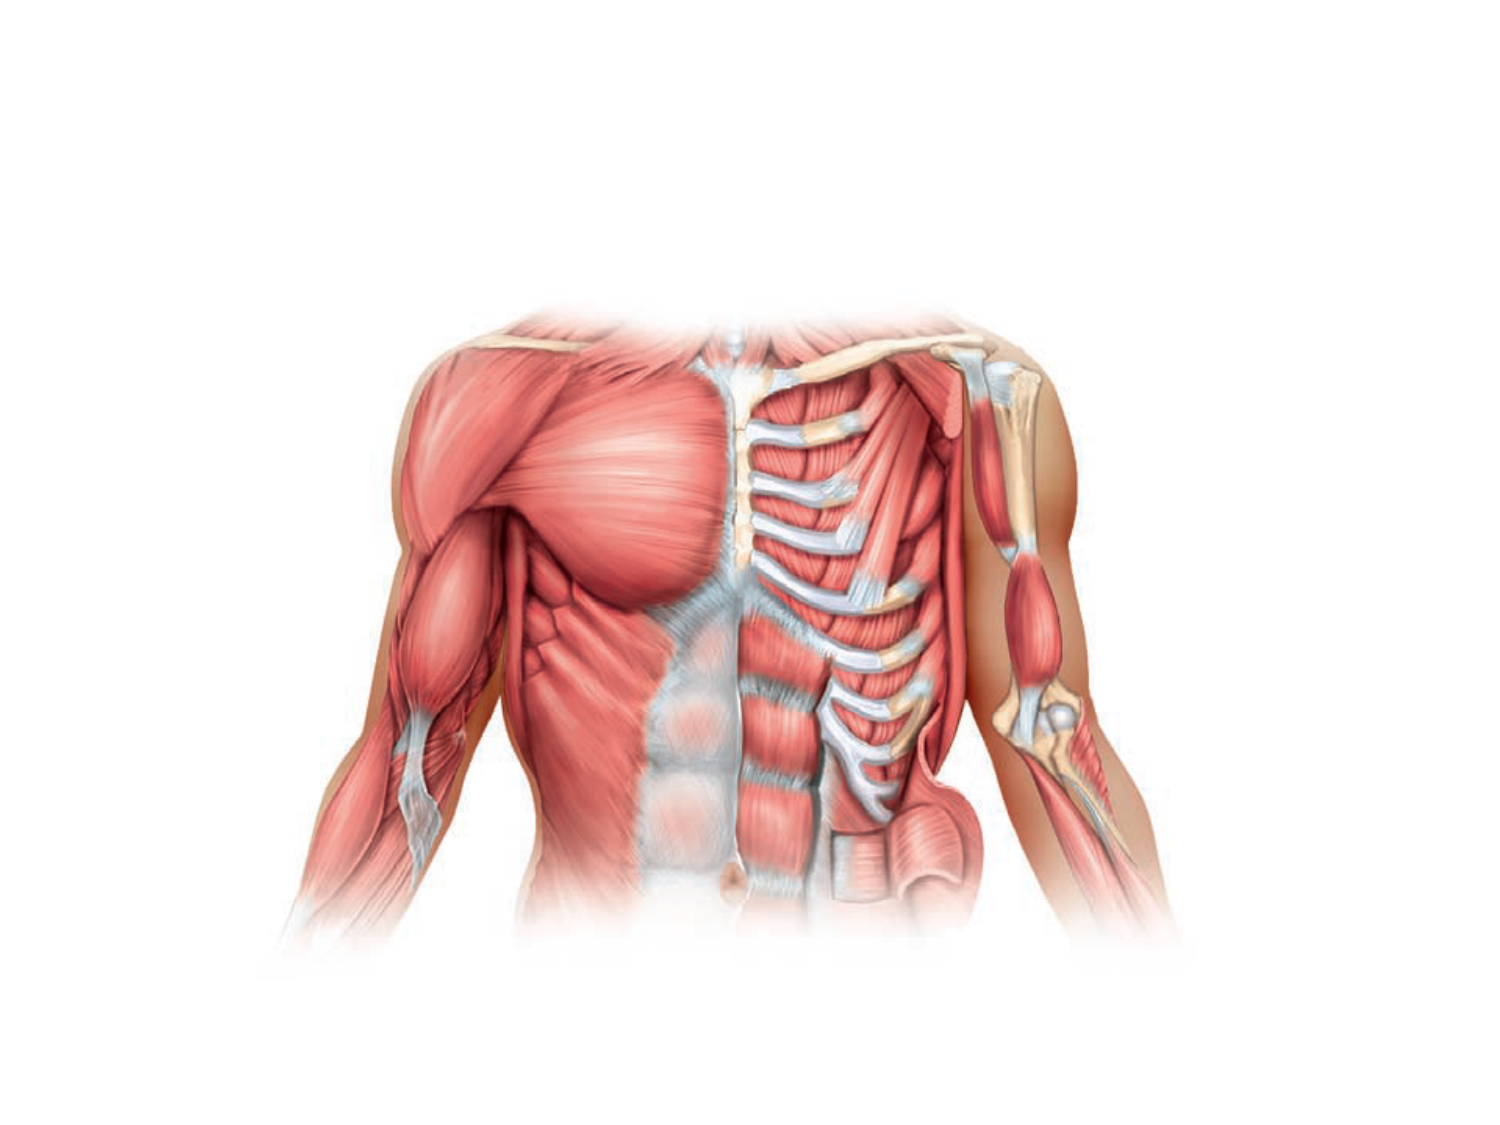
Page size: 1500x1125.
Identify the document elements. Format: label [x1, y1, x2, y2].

list [244, 287, 1255, 981]
